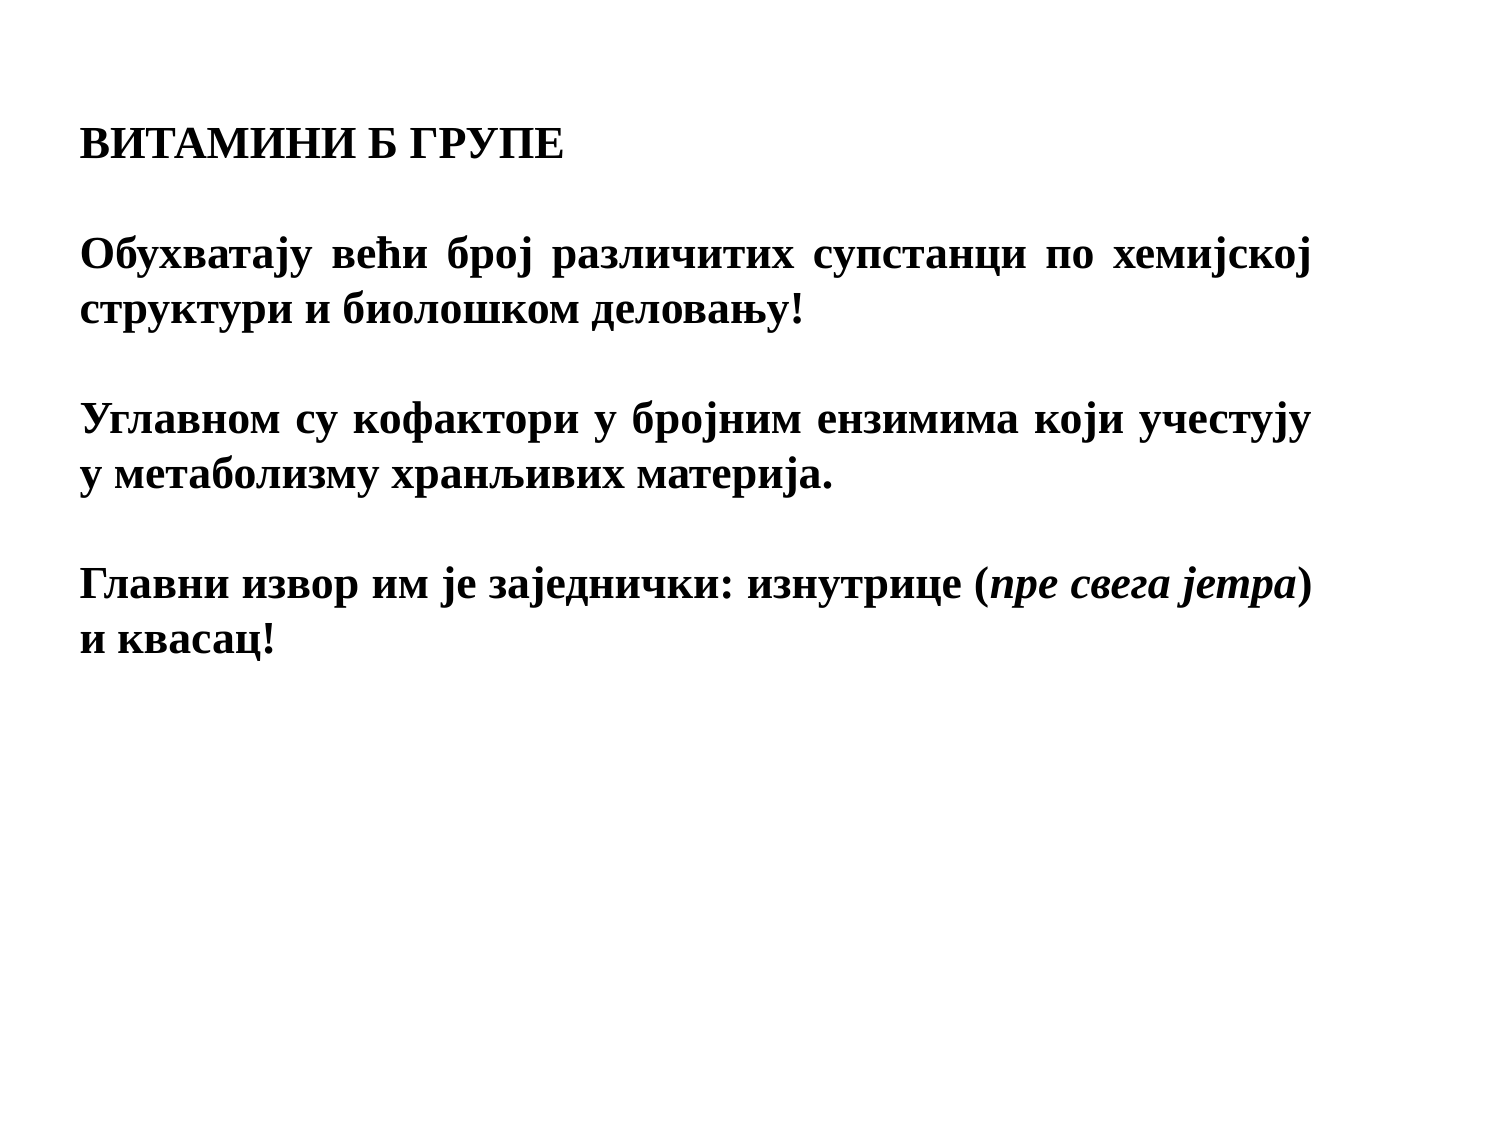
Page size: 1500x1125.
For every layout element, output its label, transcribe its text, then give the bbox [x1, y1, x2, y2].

text_box ВИТАМИНИ Б ГРУПЕ Обухватају већи број различитих супстанци по хемијској структури и биолошком деловању! Углавном су кофактори у бројним ензимима који учестују у метаболизму хранљивих материја. Главни извор им је заједнички: изнутрице (пре свега јетра) и квасац! [64, 105, 1328, 725]
